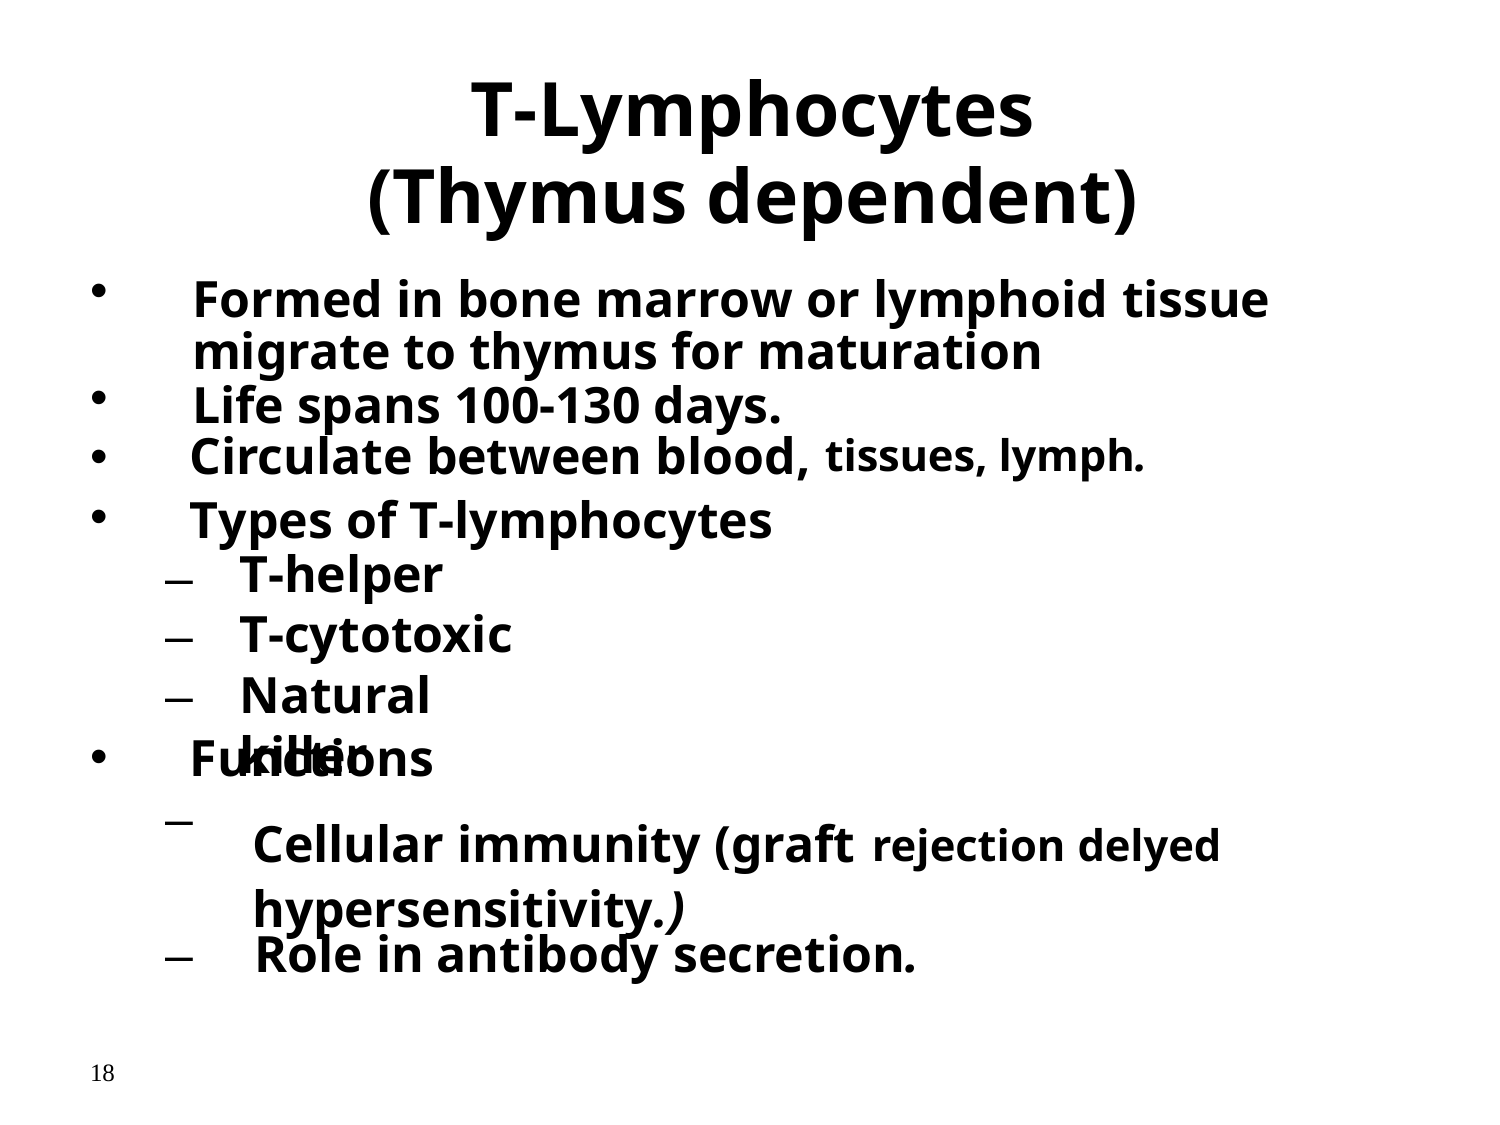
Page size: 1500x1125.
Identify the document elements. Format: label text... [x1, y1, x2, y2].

text_box Formed in bone marrow or lymphoid tissue migrate to thymus for maturation Life spans 100-130 days. Circulate between blood, tissues, lymph. Types of T-lymphocytes [187, 274, 1275, 549]
title T-Lymphocytes (Thymus dependent) [356, 63, 1148, 252]
text_box Functions [87, 726, 435, 787]
text_box Cellular immunity (graft rejection delyed hypersensitivity.) – Role in antibody secretion. [162, 787, 1281, 983]
text_box T-helper T-cytotoxic Natural killer [237, 544, 571, 784]
slide_number 13 [85, 1059, 120, 1125]
text_box • [87, 257, 110, 318]
text_box – – – [162, 546, 196, 724]
text_box • • • [87, 365, 110, 544]
